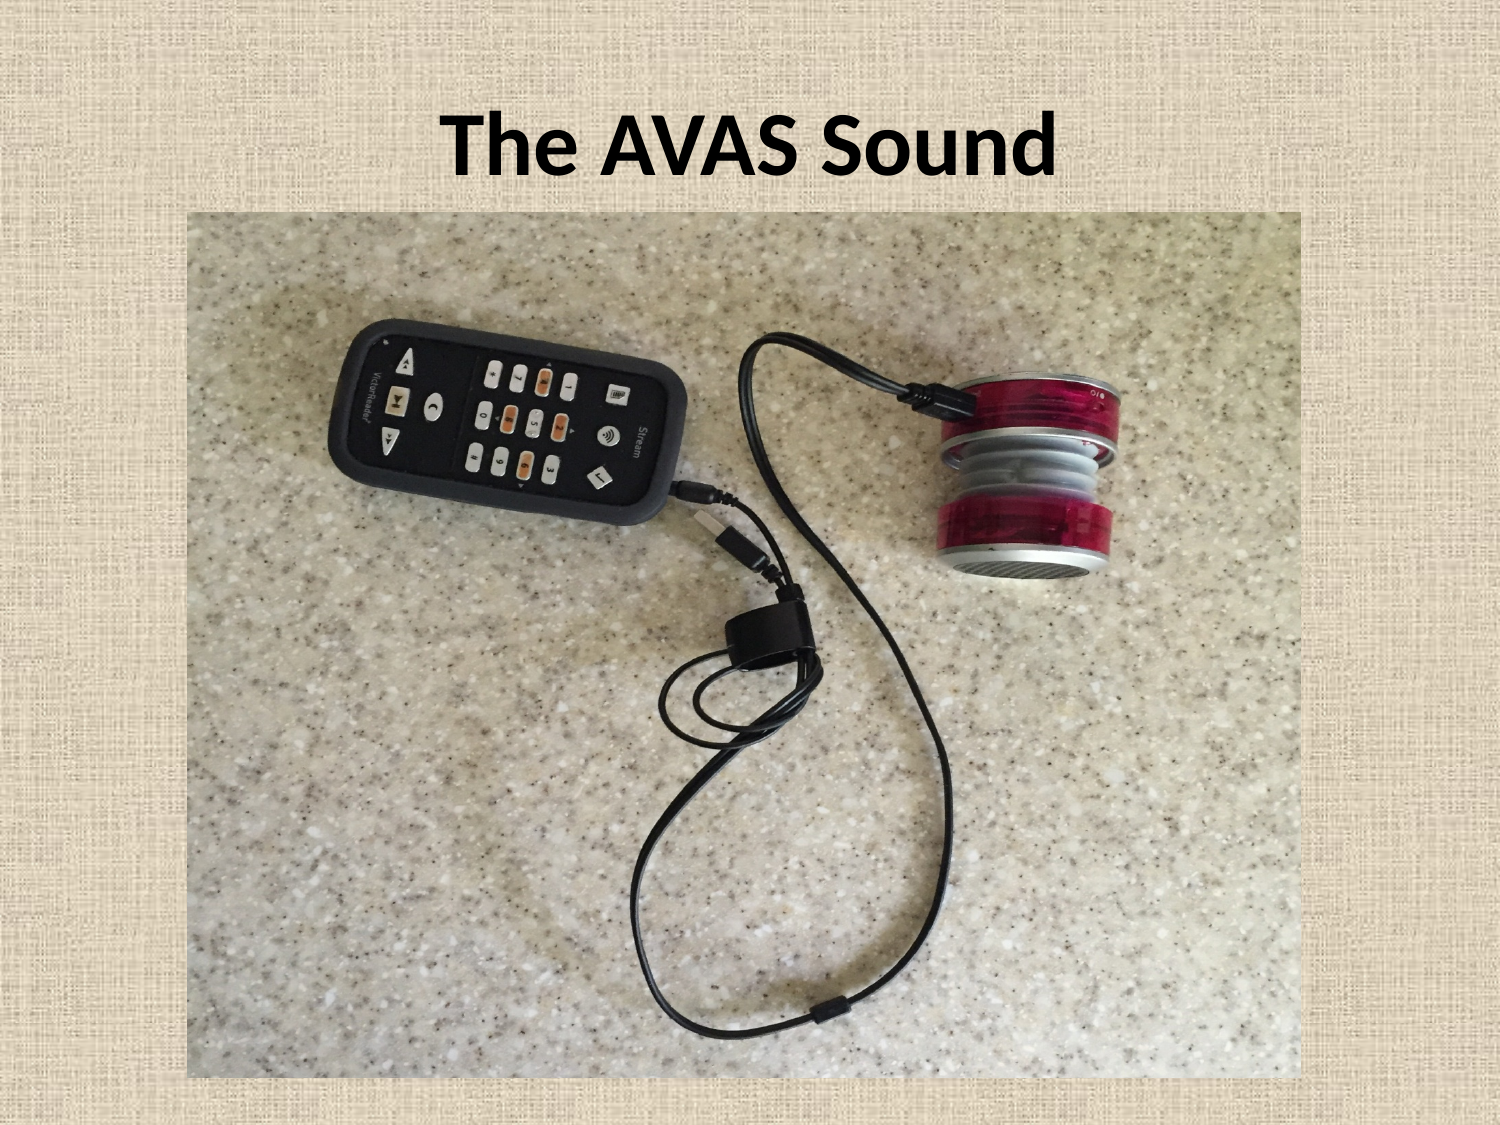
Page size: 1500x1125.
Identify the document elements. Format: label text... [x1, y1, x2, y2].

title The AVAS Sound [75, 45, 1425, 233]
picture [0, 0, 1500, 1125]
